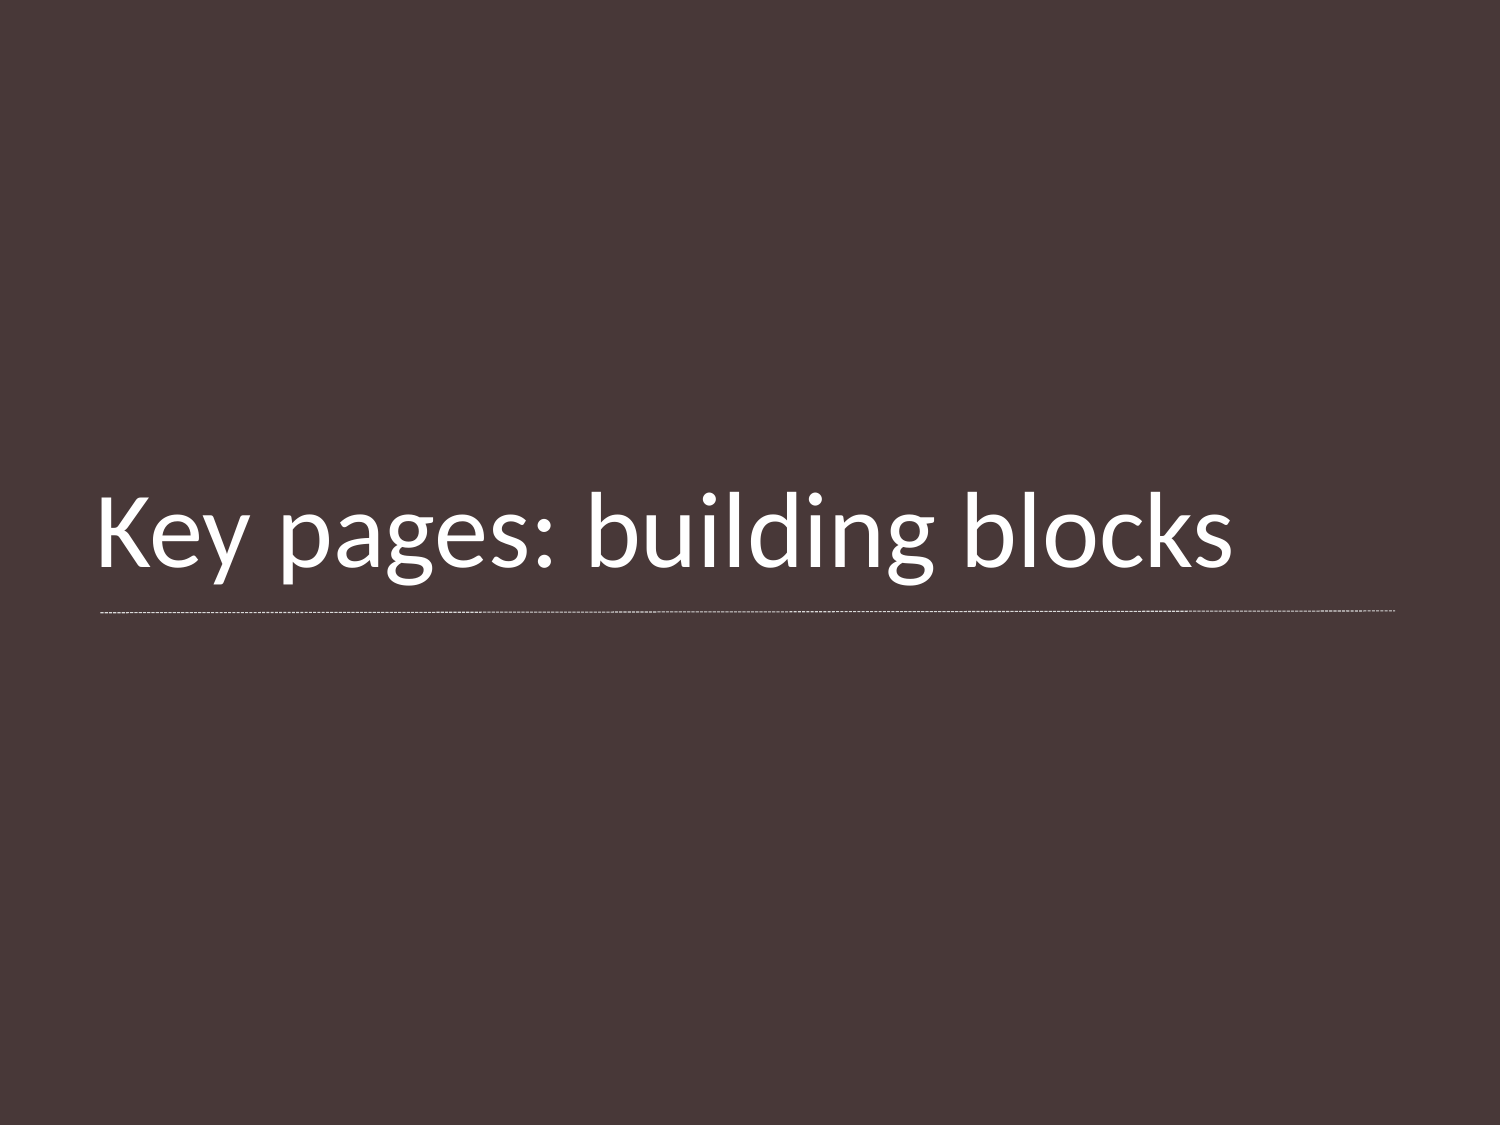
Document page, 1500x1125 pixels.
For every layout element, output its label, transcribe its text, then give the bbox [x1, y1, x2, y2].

title Key pages: building blocks [80, 430, 1305, 597]
text_box [930, 610, 1400, 657]
